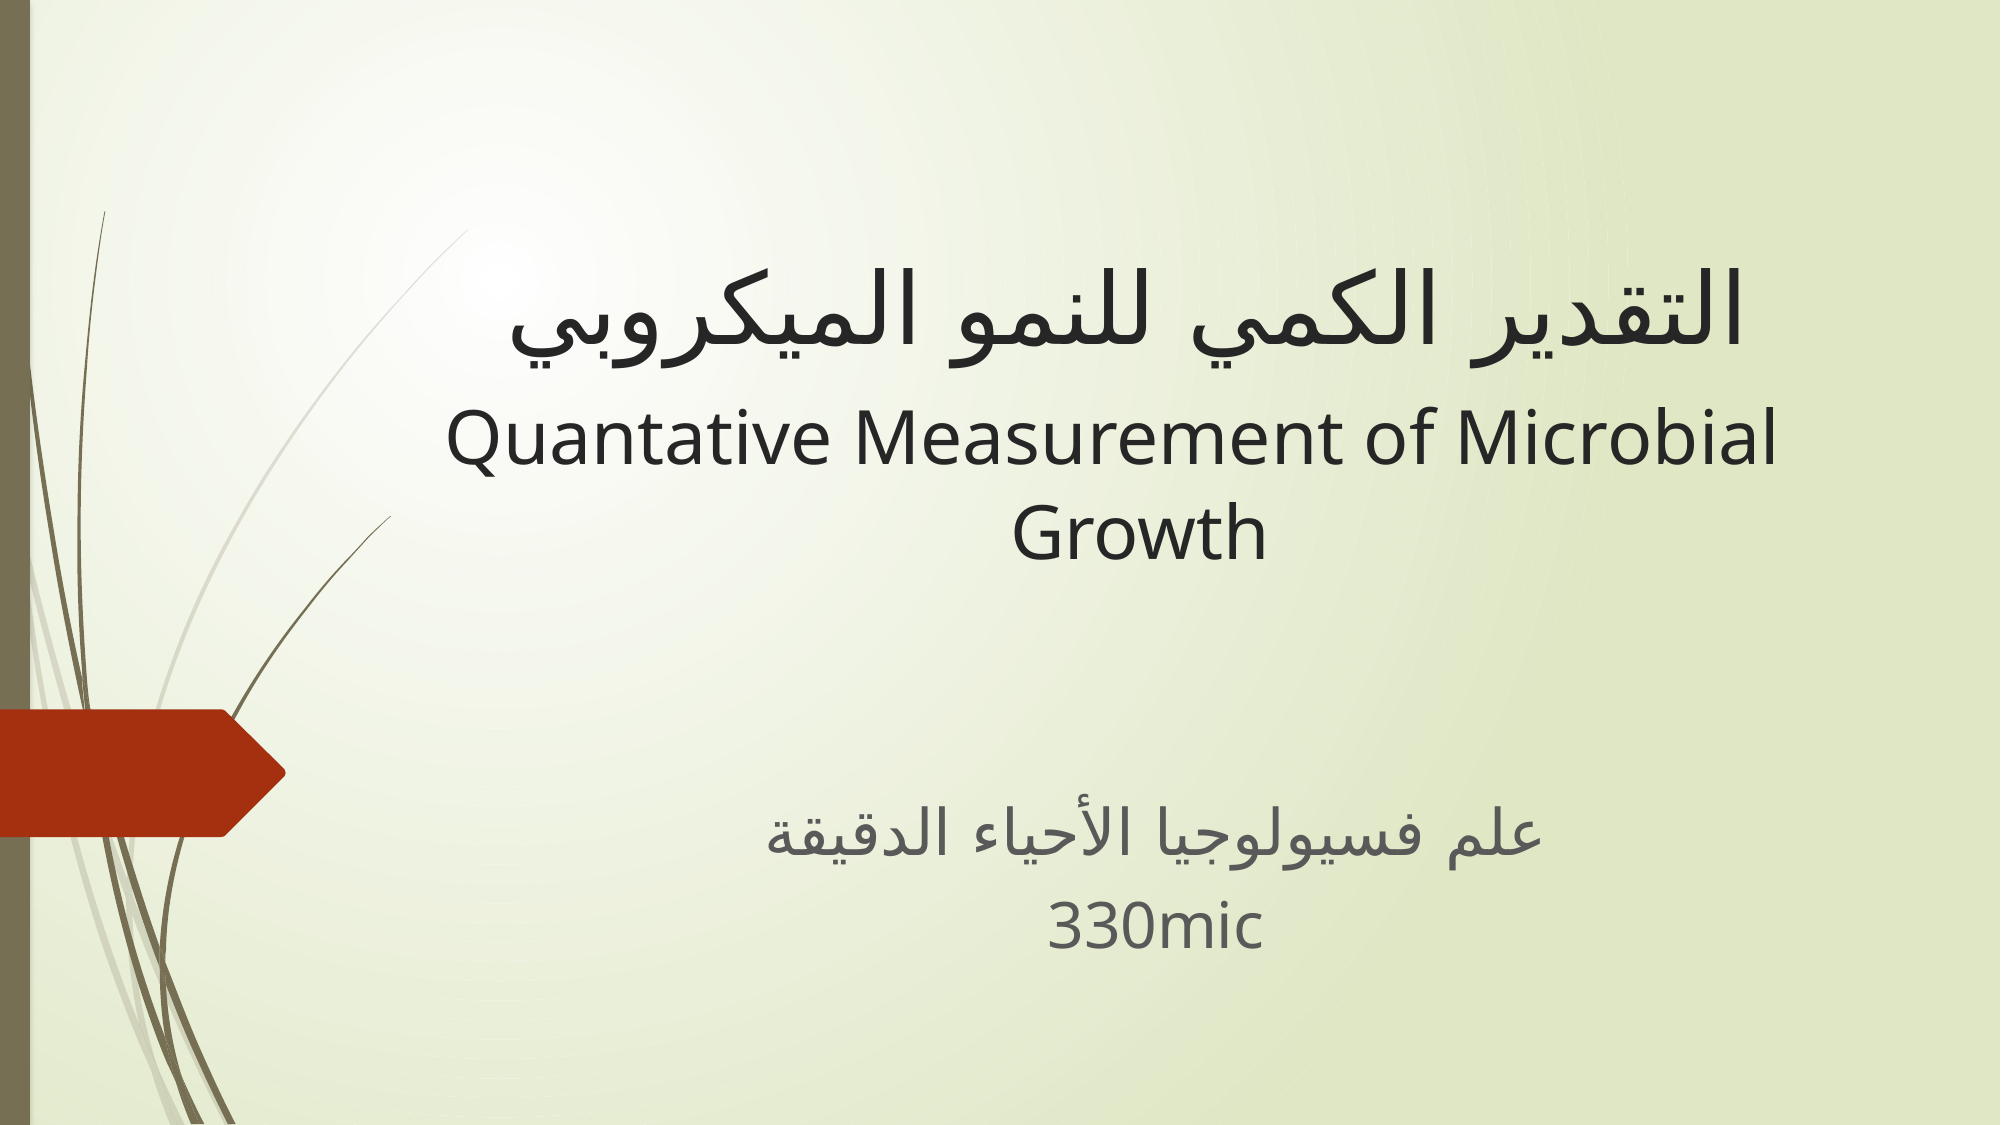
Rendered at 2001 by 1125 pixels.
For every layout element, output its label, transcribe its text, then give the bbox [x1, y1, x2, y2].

title التقدير الكمي للنمو الميكروبي Quantative Measurement of Microbial Growth [396, 357, 1860, 942]
subtitle علم فسيولوجيا الأحياء الدقيقة 330mic [424, 783, 1888, 969]
